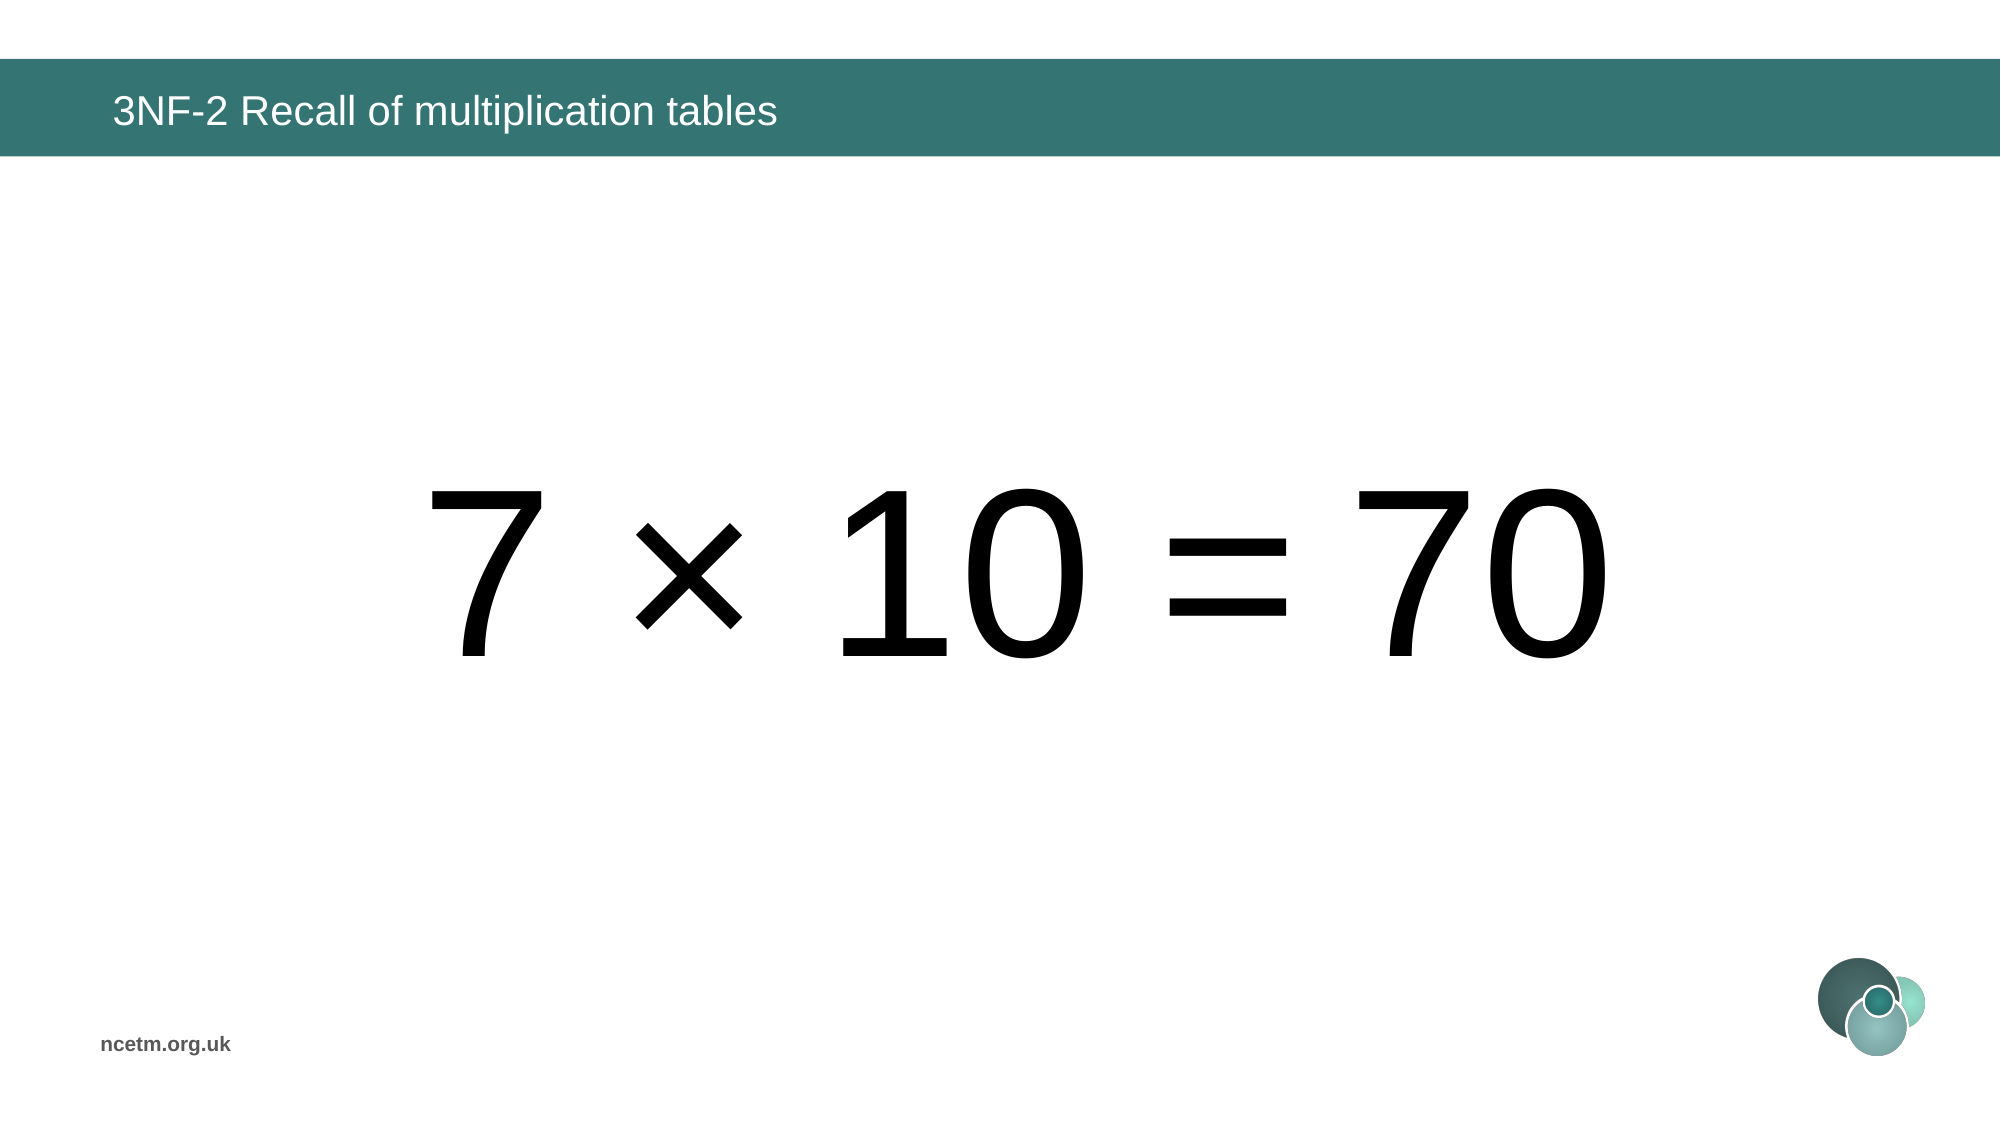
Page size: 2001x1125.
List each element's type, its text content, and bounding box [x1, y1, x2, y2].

text_box 7 × 10 = [405, 409, 1333, 712]
title 3NF-2 Recall of multiplication tables [97, 76, 1945, 147]
picture [1818, 958, 1925, 1056]
text_box 70 [1333, 409, 1630, 712]
